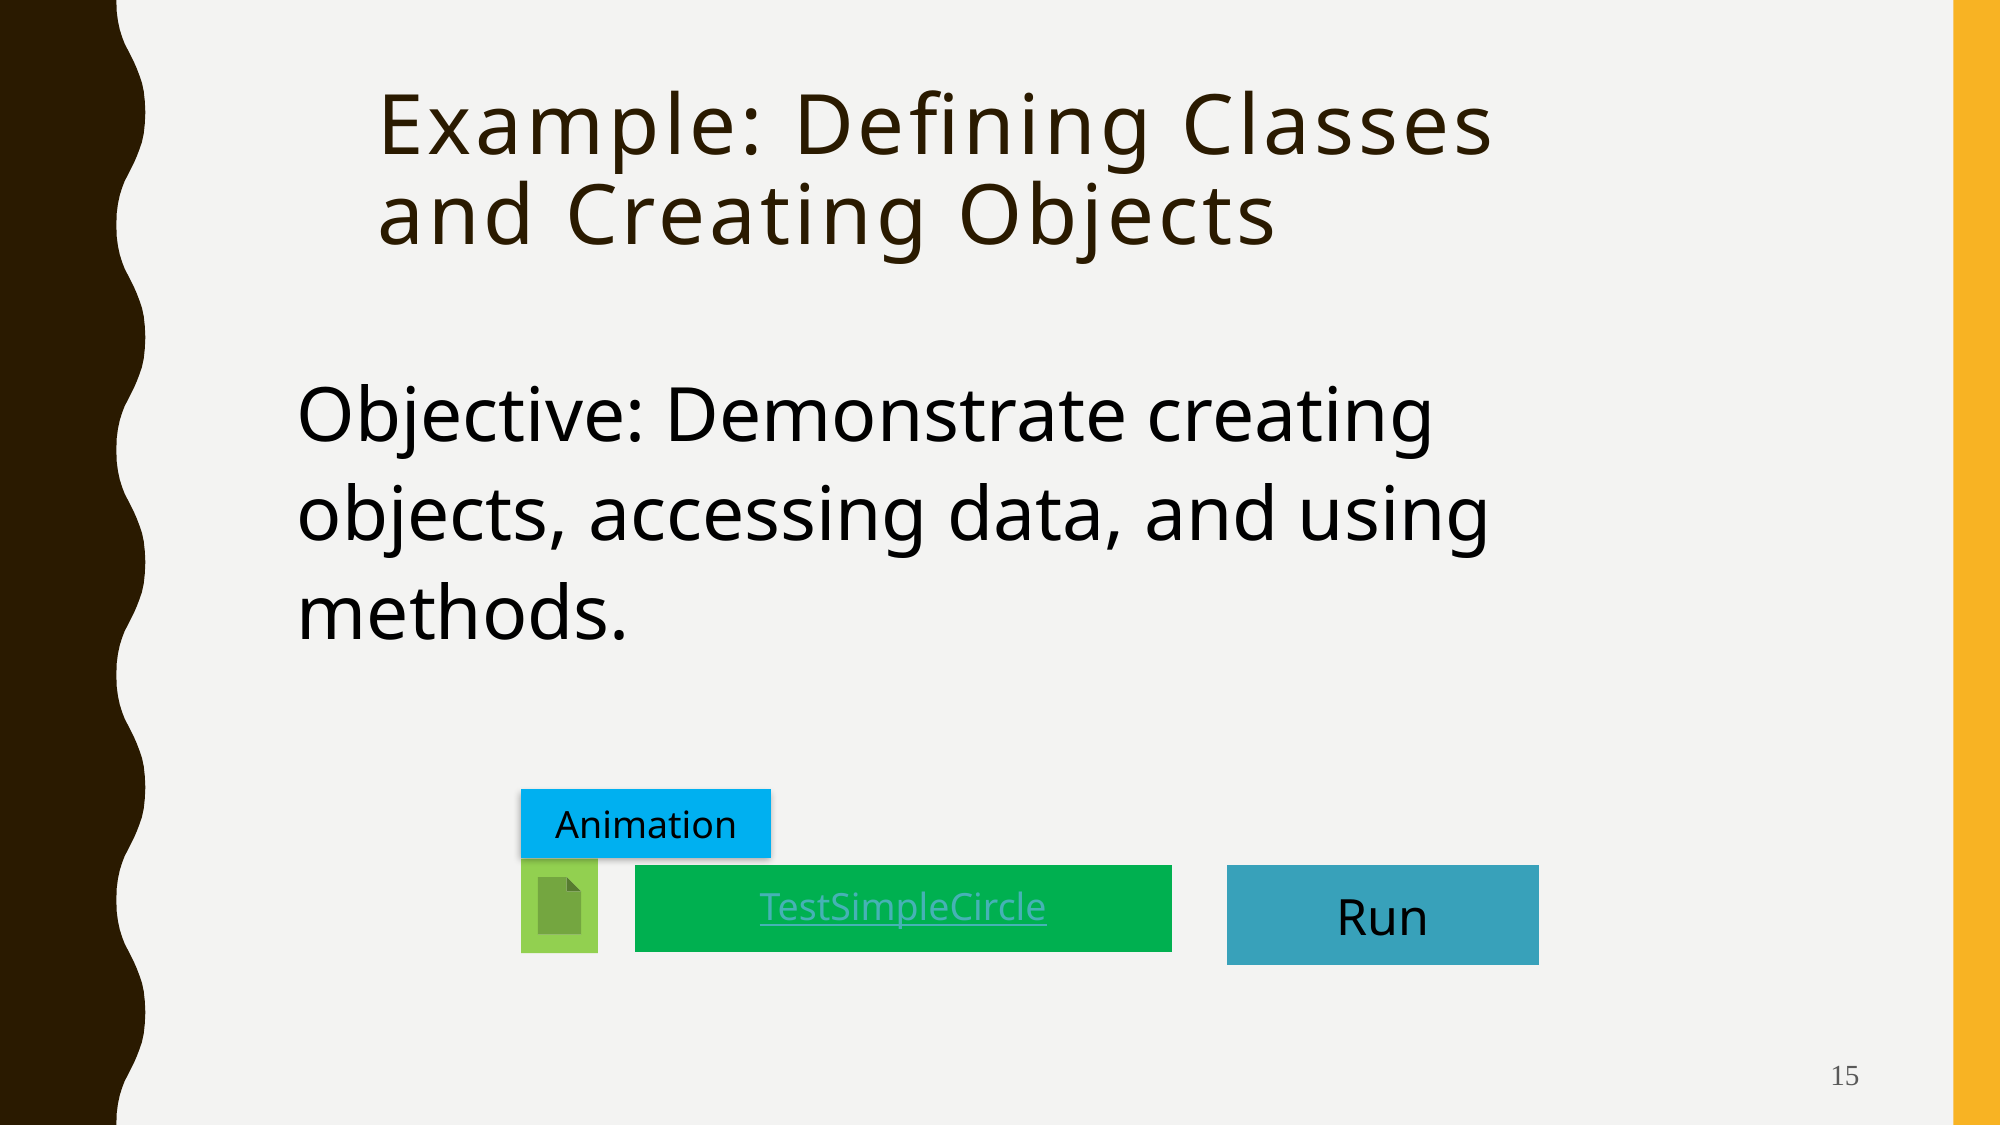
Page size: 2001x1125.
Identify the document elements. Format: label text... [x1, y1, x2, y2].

title Example: Defining Classes and Creating Objects [362, 75, 1638, 275]
text_box TestSimpleCircle [634, 864, 1173, 953]
text_box [521, 865, 598, 954]
list Objective: Demonstrate creating objects, accessing data, and using methods. [281, 350, 1719, 713]
text_box Animation [521, 789, 772, 859]
slide_number 15 [1412, 1045, 1875, 1103]
text_box Run [1226, 864, 1540, 965]
